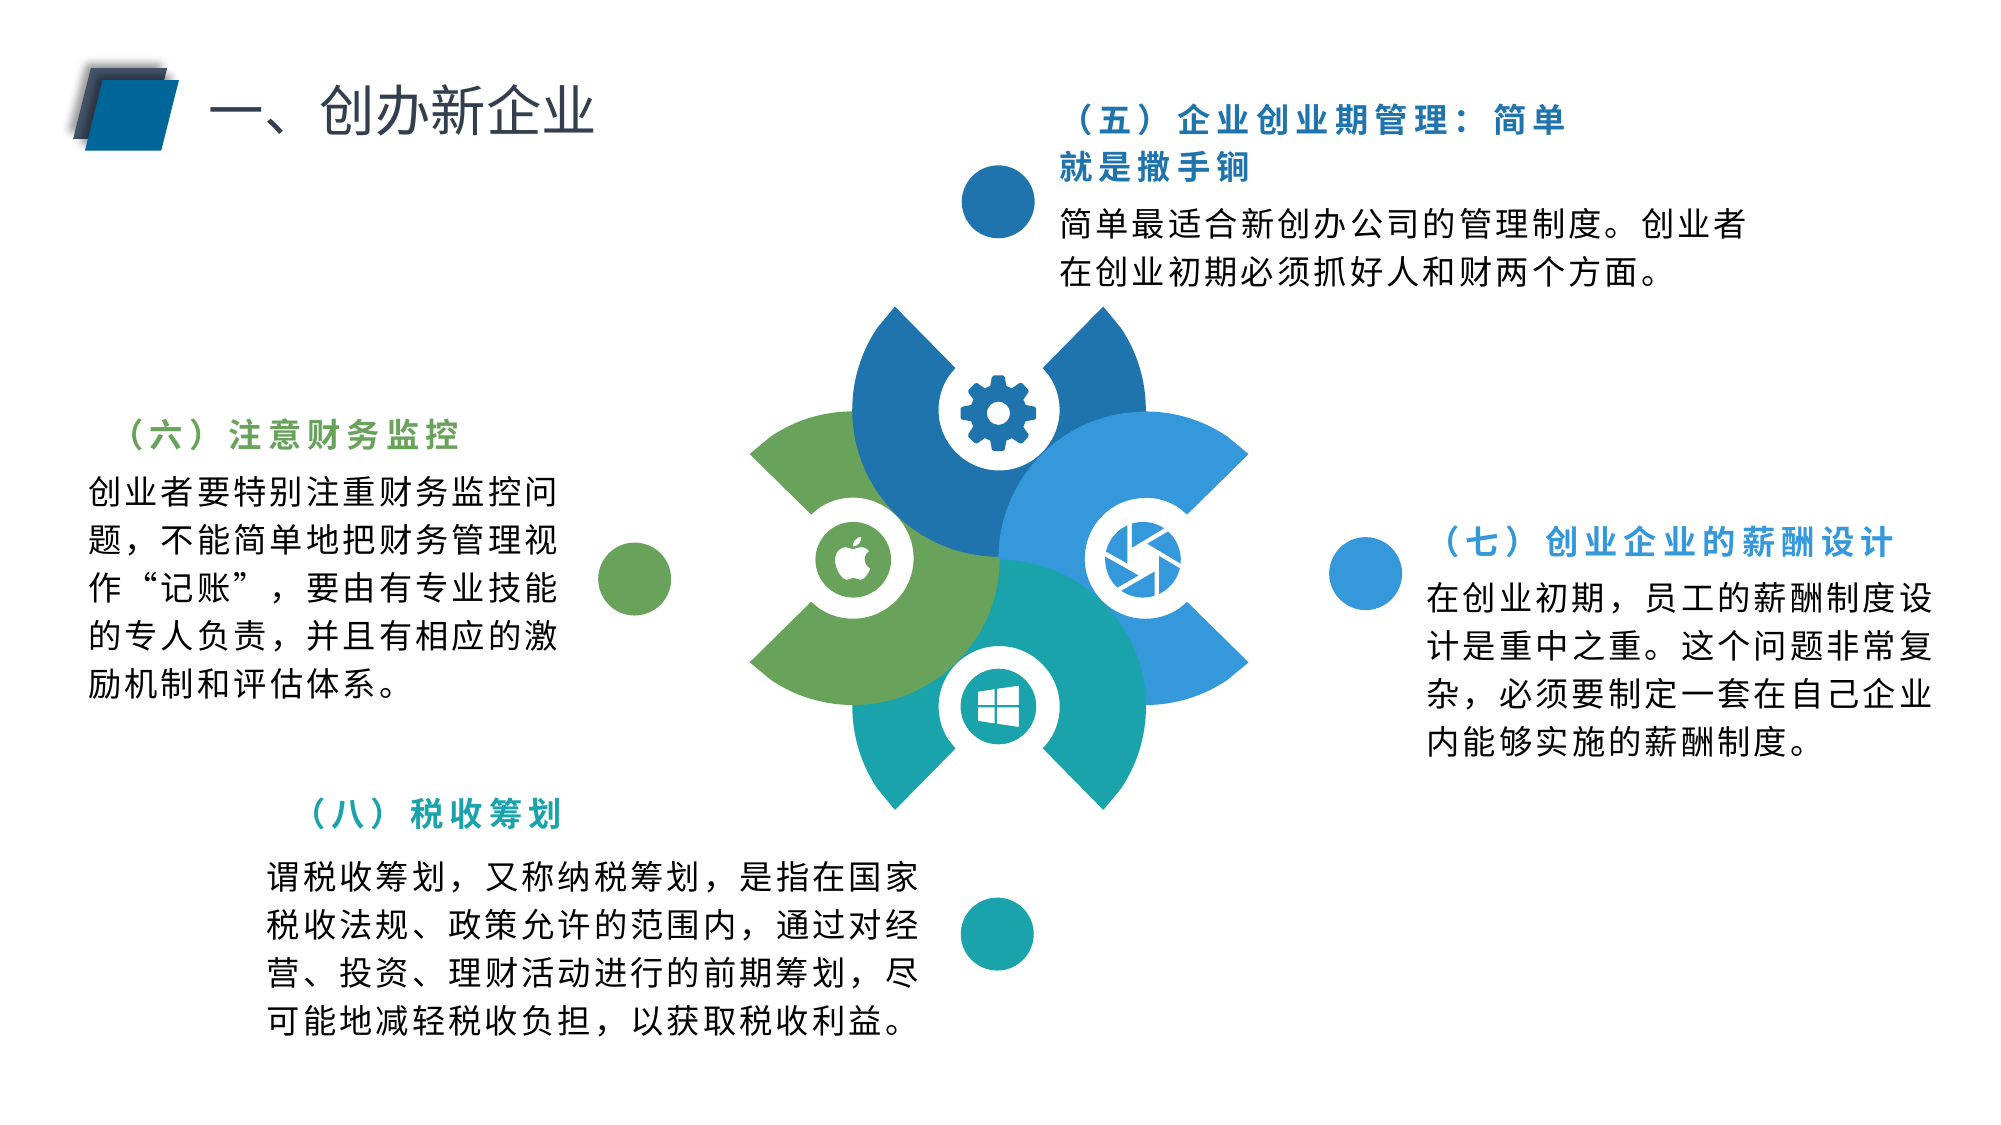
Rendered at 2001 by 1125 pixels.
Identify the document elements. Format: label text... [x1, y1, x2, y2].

text_box 在创业初期，员工的薪酬制度设计是重中之重。这个问题非常复杂，必须要制定一套在自己企业内能够实施的薪酬制度。 [1411, 569, 1974, 777]
text_box 谓税收筹划，又称纳税筹划，是指在国家税收法规、政策允许的范围内，通过对经营、投资、理财活动进行的前期筹划，尽可能地减轻税收负担，以获取税收利益。 [252, 848, 941, 1048]
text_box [73, 68, 179, 151]
text_box [960, 668, 1037, 745]
text_box [1159, 555, 1180, 595]
text_box 创业者要特别注重财务监控问题，不能简单地把财务管理视作“记账”，要由有专业技能的专人负责，并且有相应的激励机制和评估体系。 [73, 463, 599, 730]
text_box （七）创业企业的薪酬设计 [1411, 487, 1941, 561]
text_box [851, 560, 1147, 812]
text_box [1121, 571, 1155, 598]
text_box [1147, 531, 1181, 564]
text_box 简单最适合新创办公司的管理制度。创业者在创业初期必须抓好人和财两个方面。 [1044, 195, 1771, 307]
text_box [748, 410, 1001, 707]
text_box [1148, 410, 1251, 516]
text_box [1105, 525, 1128, 564]
text_box （五）企业创业期管理：简单就是撒手锏 [1044, 80, 1601, 187]
text_box （八）税收筹划 [277, 760, 735, 834]
text_box [1105, 556, 1139, 588]
text_box [851, 305, 1147, 558]
text_box [959, 896, 1035, 972]
text_box [960, 375, 1037, 452]
text_box [1328, 536, 1404, 612]
text_box [997, 410, 1148, 561]
text_box [960, 164, 1036, 240]
text_box [1031, 561, 1251, 707]
text_box [1131, 521, 1165, 548]
text_box 一、创办新企业 [193, 68, 916, 150]
text_box （六）注意财务监控 [95, 380, 553, 454]
text_box [815, 521, 892, 598]
text_box [599, 541, 673, 617]
